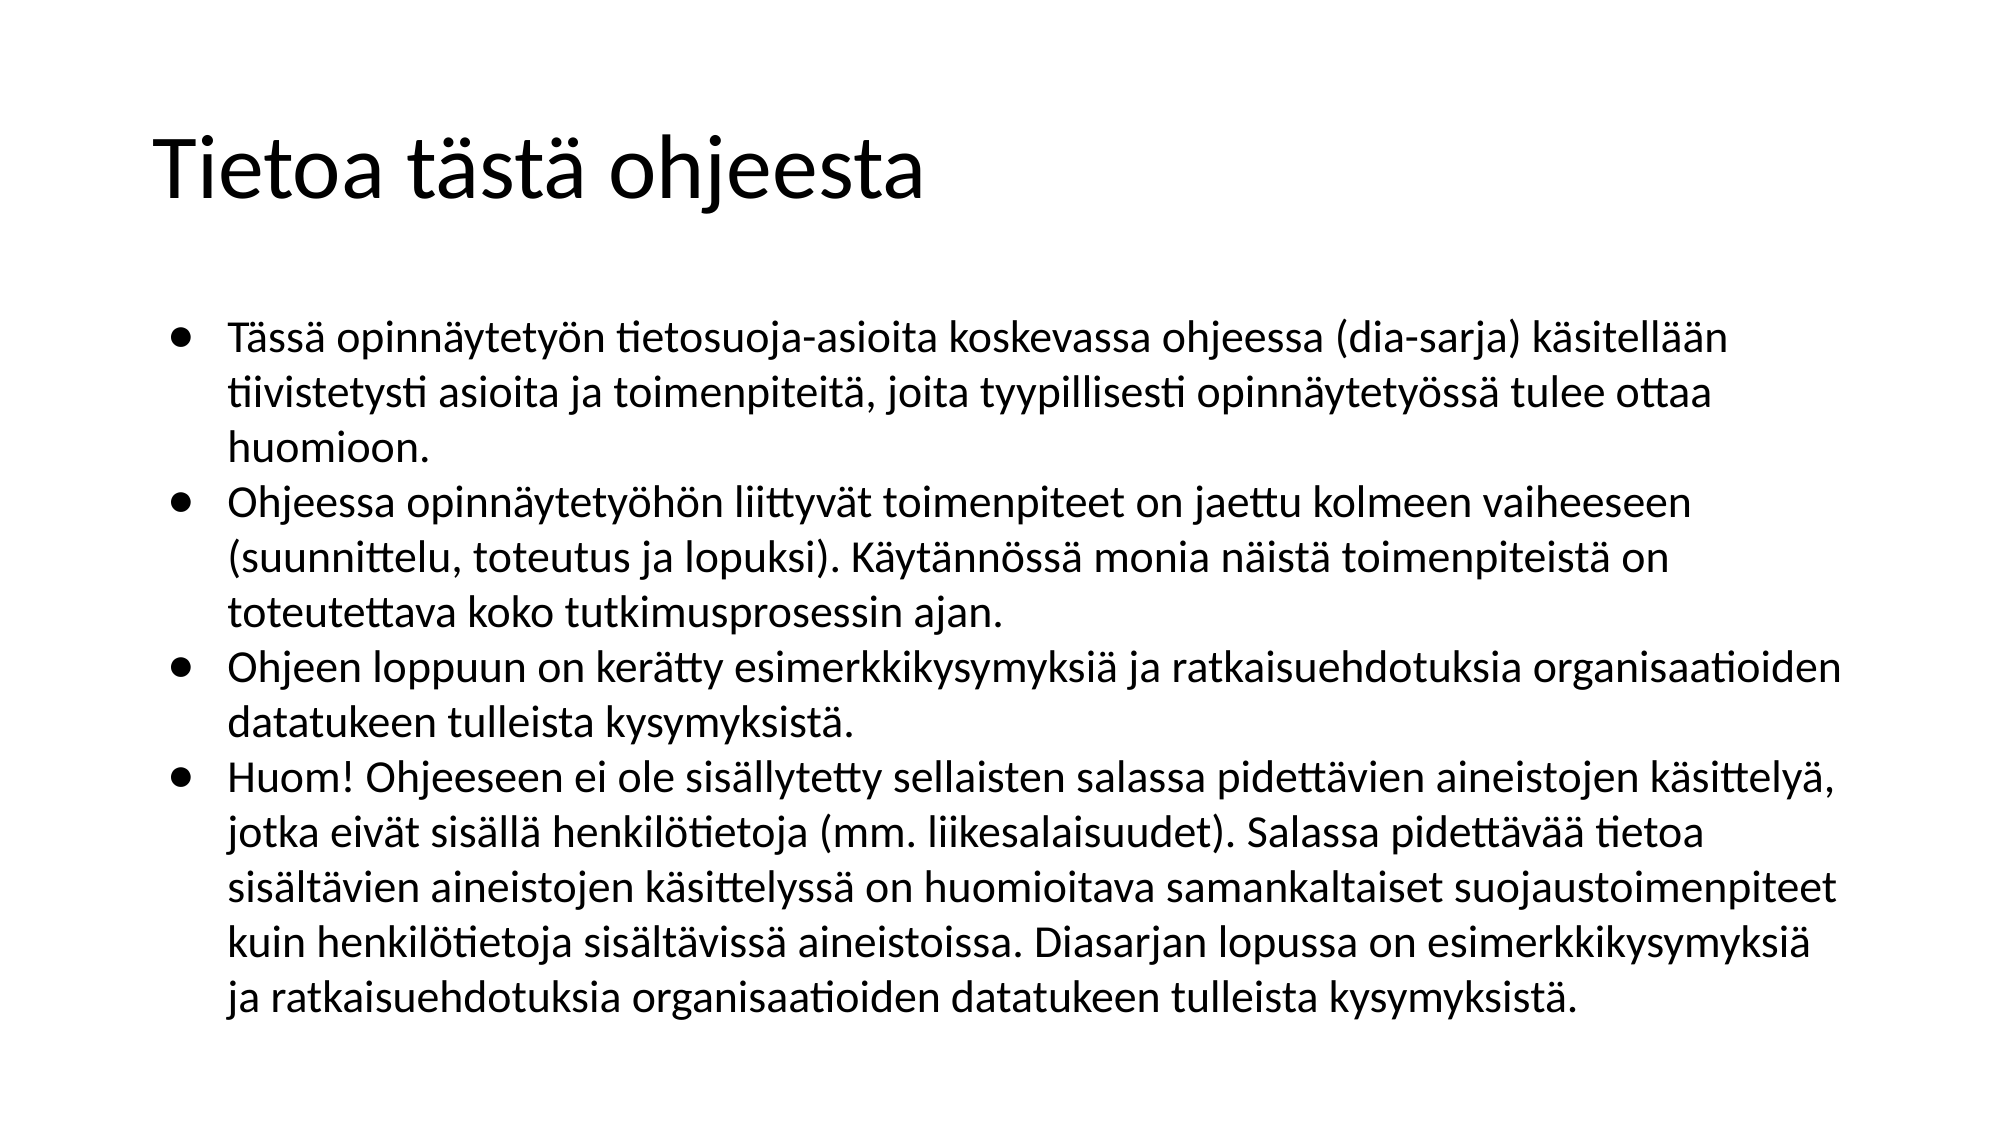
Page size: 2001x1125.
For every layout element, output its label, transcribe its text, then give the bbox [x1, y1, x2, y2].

list Tässä opinnäytetyön tietosuoja-asioita koskevassa ohjeessa (dia-sarja) käsitellään tiivistetysti asioita ja toimenpiteitä, joita tyypillisesti opinnäytetyössä tulee ottaa huomioon. Ohjeessa opinnäytetyöhön liittyvät toimenpiteet on jaettu kolmeen vaiheeseen (suunnittelu, toteutus ja lopuksi). Käytännössä monia näistä toimenpiteistä on toteutettava koko tutkimusprosessin ajan. Ohjeen loppuun on kerätty esimerkkikysymyksiä ja ratkaisuehdotuksia organisaatioiden datatukeen tulleista kysymyksistä. Huom! Ohjeeseen ei ole sisällytetty sellaisten salassa pidettävien aineistojen käsittelyä, jotka eivät sisällä henkilötietoja (mm. liikesalaisuudet). Salassa pidettävää tietoa sisältävien aineistojen käsittelyssä on huomioitava samankaltaiset suojaustoimenpiteet kuin henkilötietoja sisältävissä aineistoissa. Diasarjan lopussa on esimerkkikysymyksiä ja ratkaisuehdotuksia organisaatioiden datatukeen tulleista kysymyksistä. [137, 299, 1863, 1071]
title Tietoa tästä ohjeesta [137, 59, 1863, 278]
